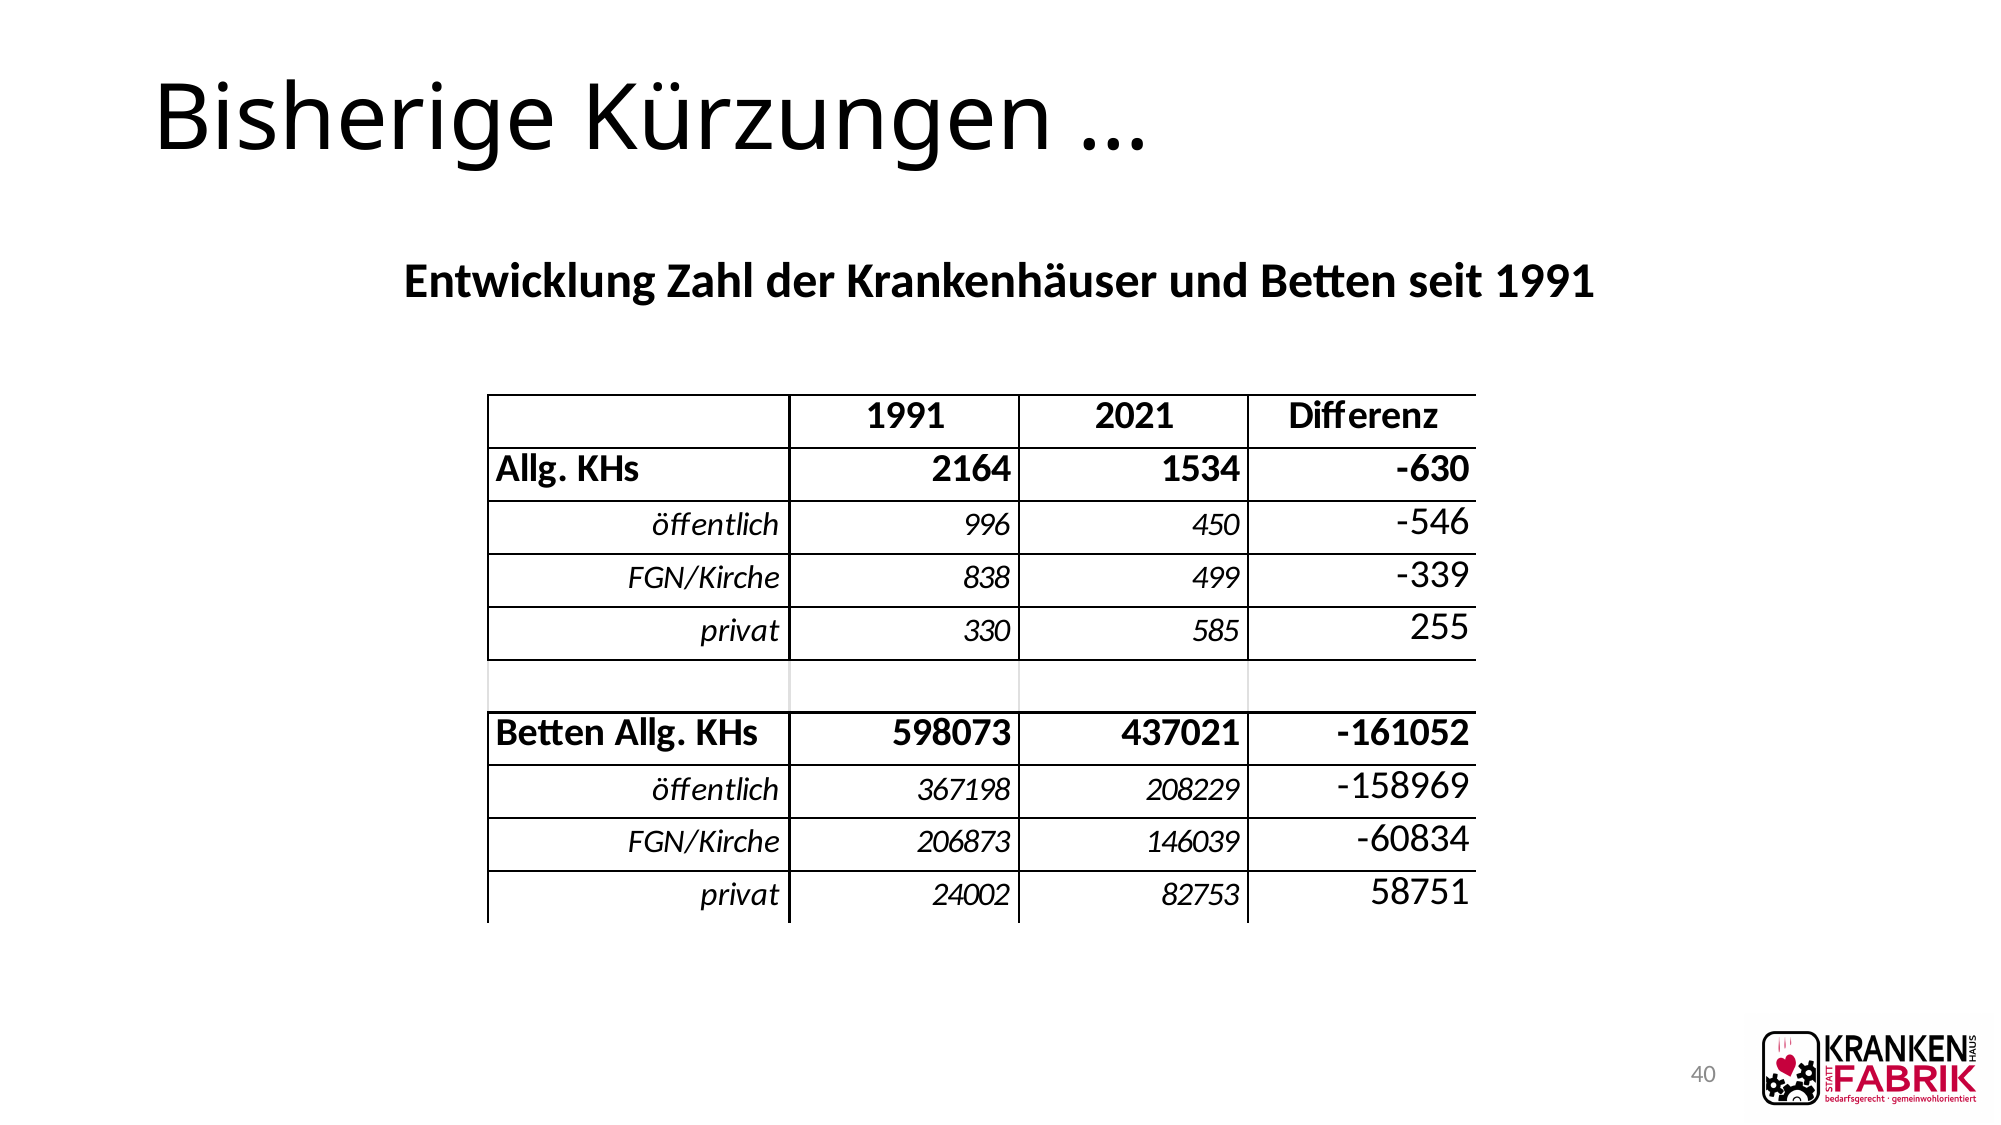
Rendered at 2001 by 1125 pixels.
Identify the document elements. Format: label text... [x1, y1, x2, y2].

picture [1744, 1013, 1994, 1123]
slide_number 40 [1281, 1042, 1731, 1103]
list Entwicklung Zahl der Krankenhäuser und Betten seit 1991 [69, 247, 1930, 1073]
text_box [486, 393, 1479, 926]
title Bisherige Kürzungen … [137, 11, 1863, 229]
